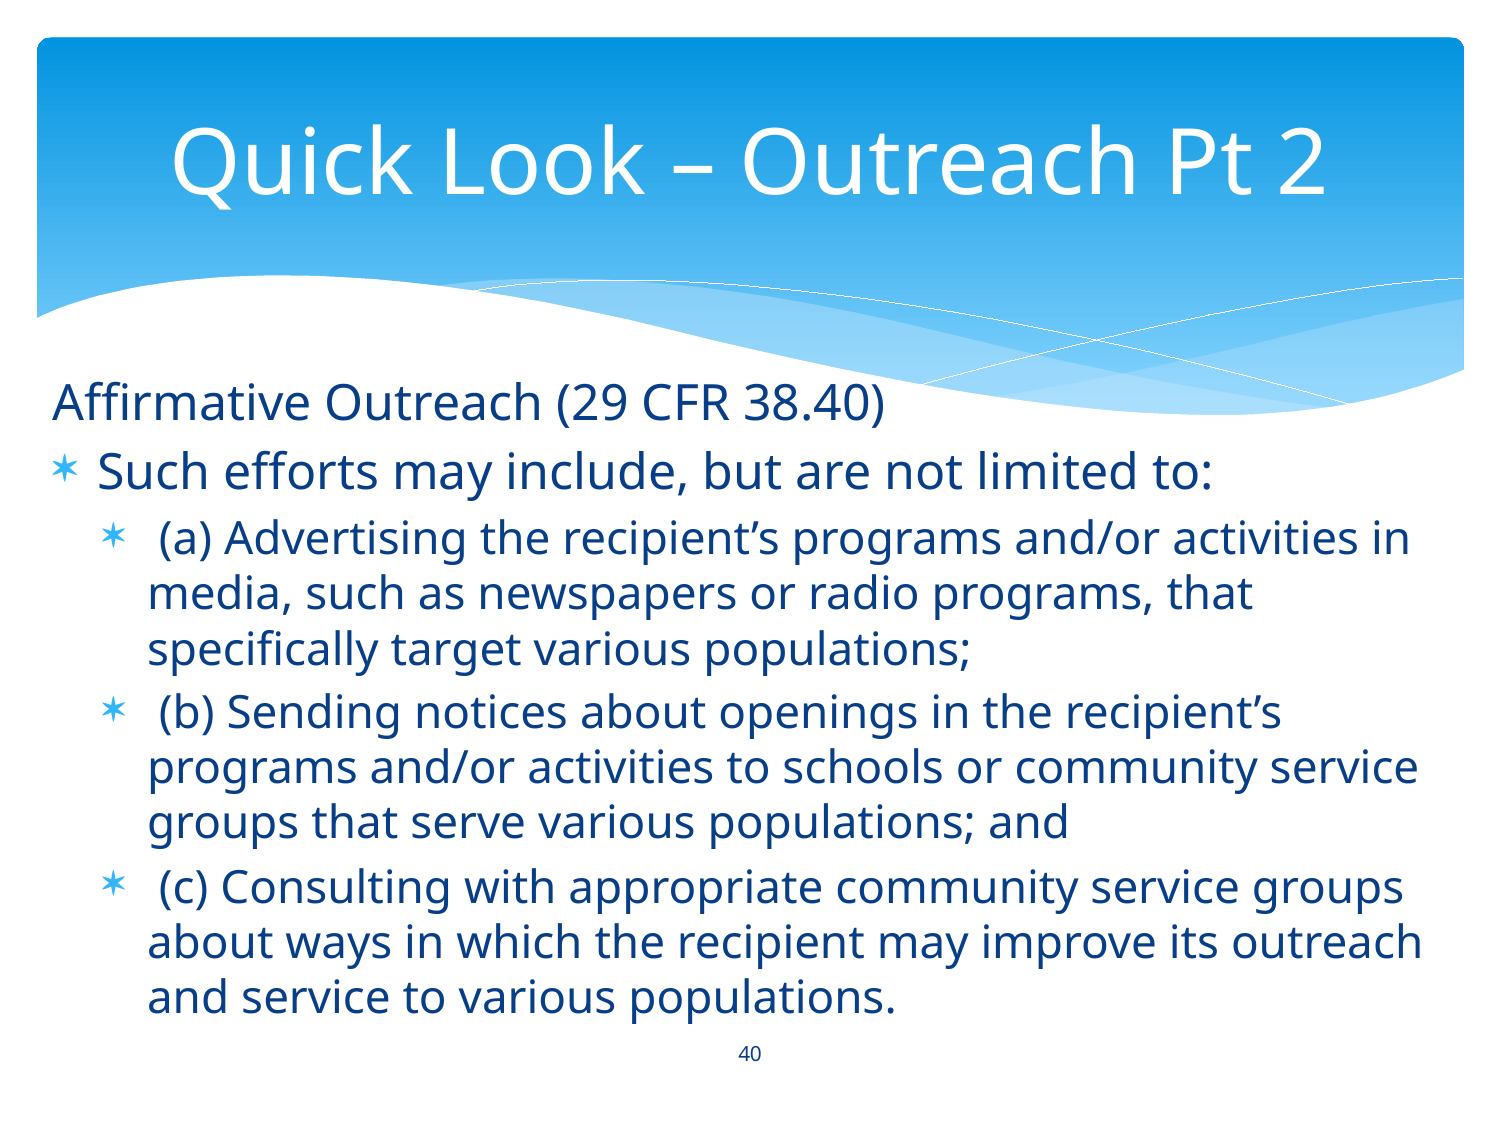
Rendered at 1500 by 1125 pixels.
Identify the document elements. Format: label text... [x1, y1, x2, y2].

slide_number 40 [654, 1025, 846, 1086]
list Affirmative Outreach (29 CFR 38.40) Such efforts may include, but are not limited to: (a) Advertising the recipient’s programs and/or activities in media, such as newspapers or radio programs, that specifically target various populations; (b) Sending notices about openings in the recipient’s programs and/or activities to schools or community service groups that serve various populations; and (c) Consulting with appropriate community service groups about ways in which the recipient may improve its outreach and service to various populations. [37, 362, 1463, 1005]
title Quick Look – Outreach Pt 2 [75, 55, 1425, 261]
